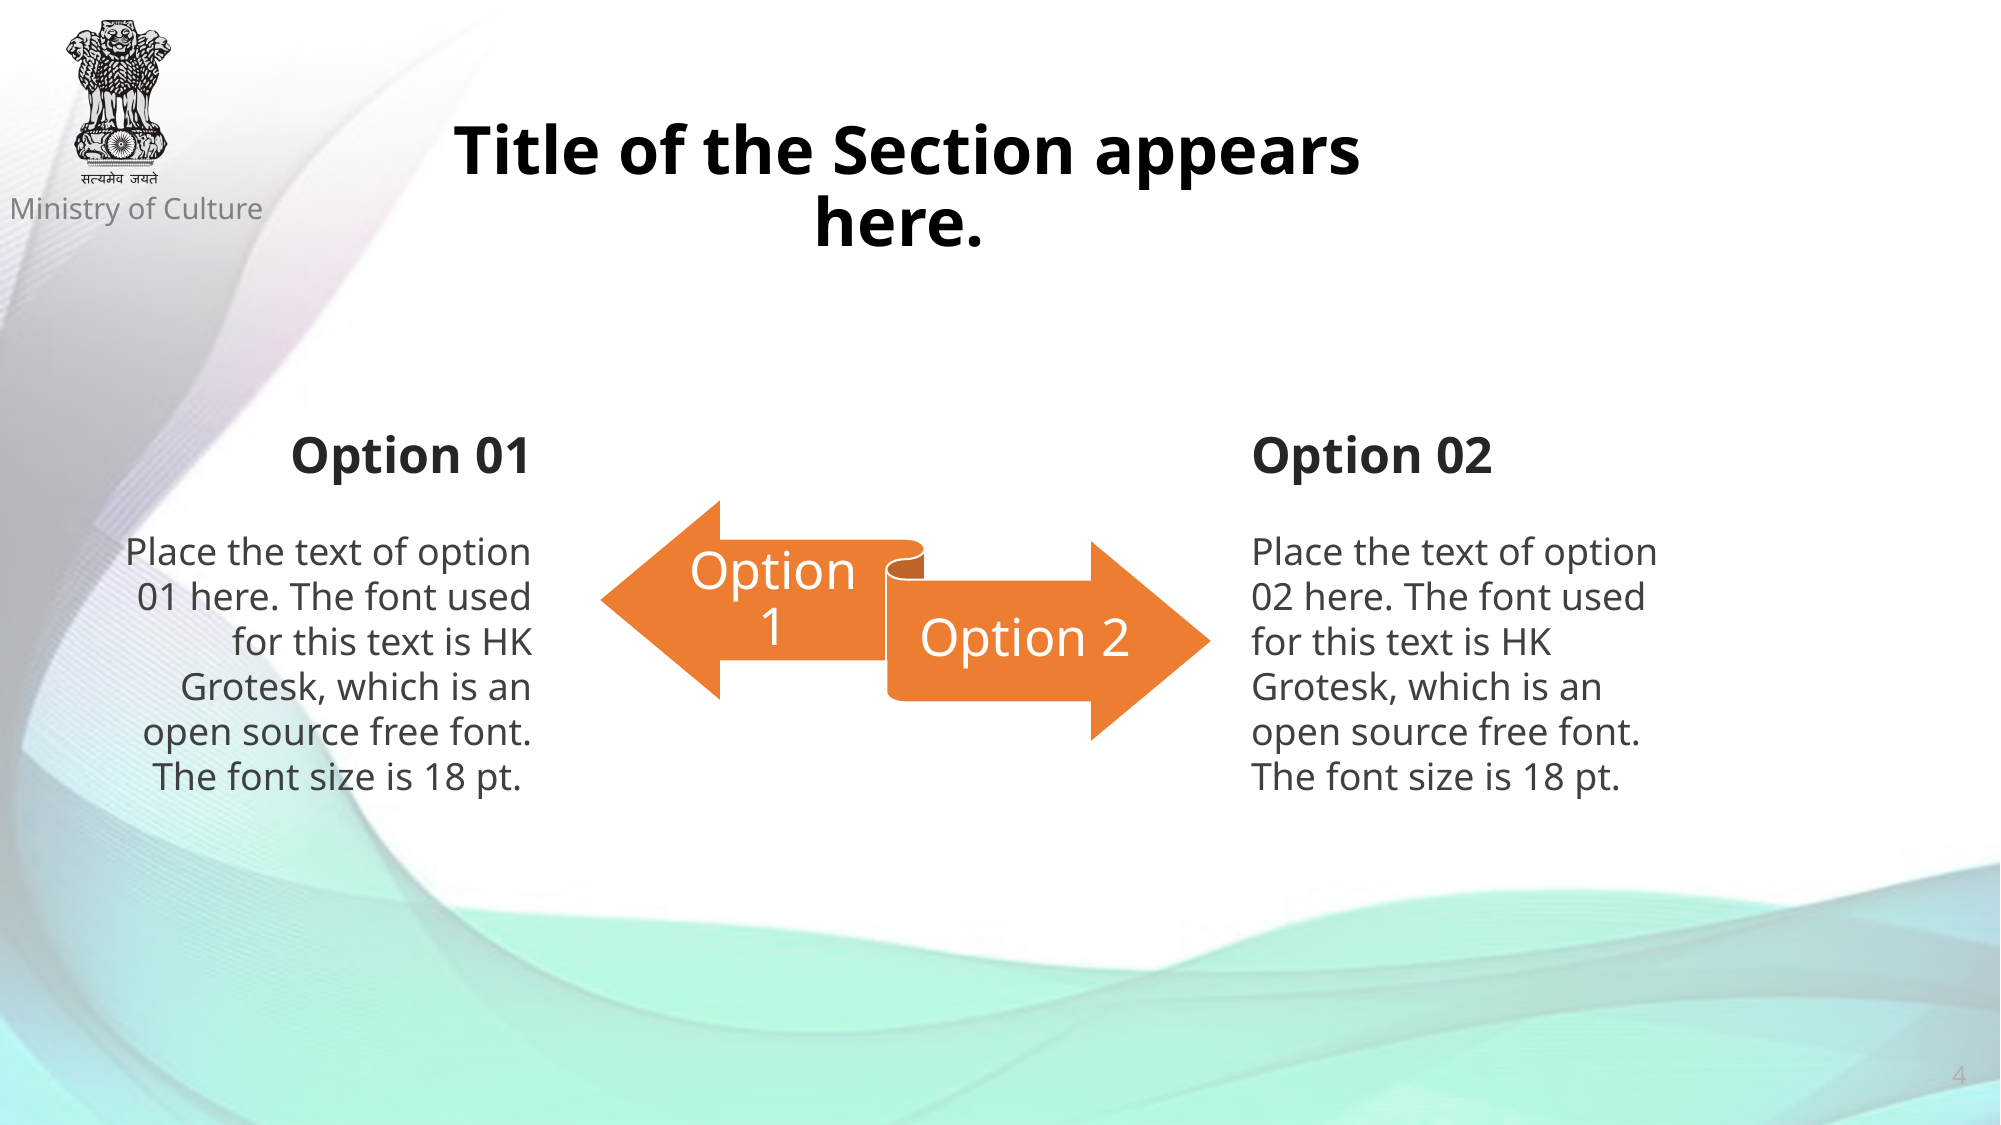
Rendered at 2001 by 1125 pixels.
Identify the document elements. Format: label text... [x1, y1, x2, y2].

text_box Title of the Section appears here. [397, 110, 1419, 269]
picture [66, 20, 171, 184]
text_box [598, 299, 1213, 943]
text_box Option 01 Place the text of option 01 here. The font used for this text is HK Grotesk, which is an open source free font. The font size is 18 pt. [90, 415, 548, 851]
text_box Option 02 Place the text of option 02 here. The font used for this text is HK Grotesk, which is an open source free font. The font size is 18 pt. [1236, 415, 1679, 851]
slide_number 4 [1531, 1046, 1982, 1107]
